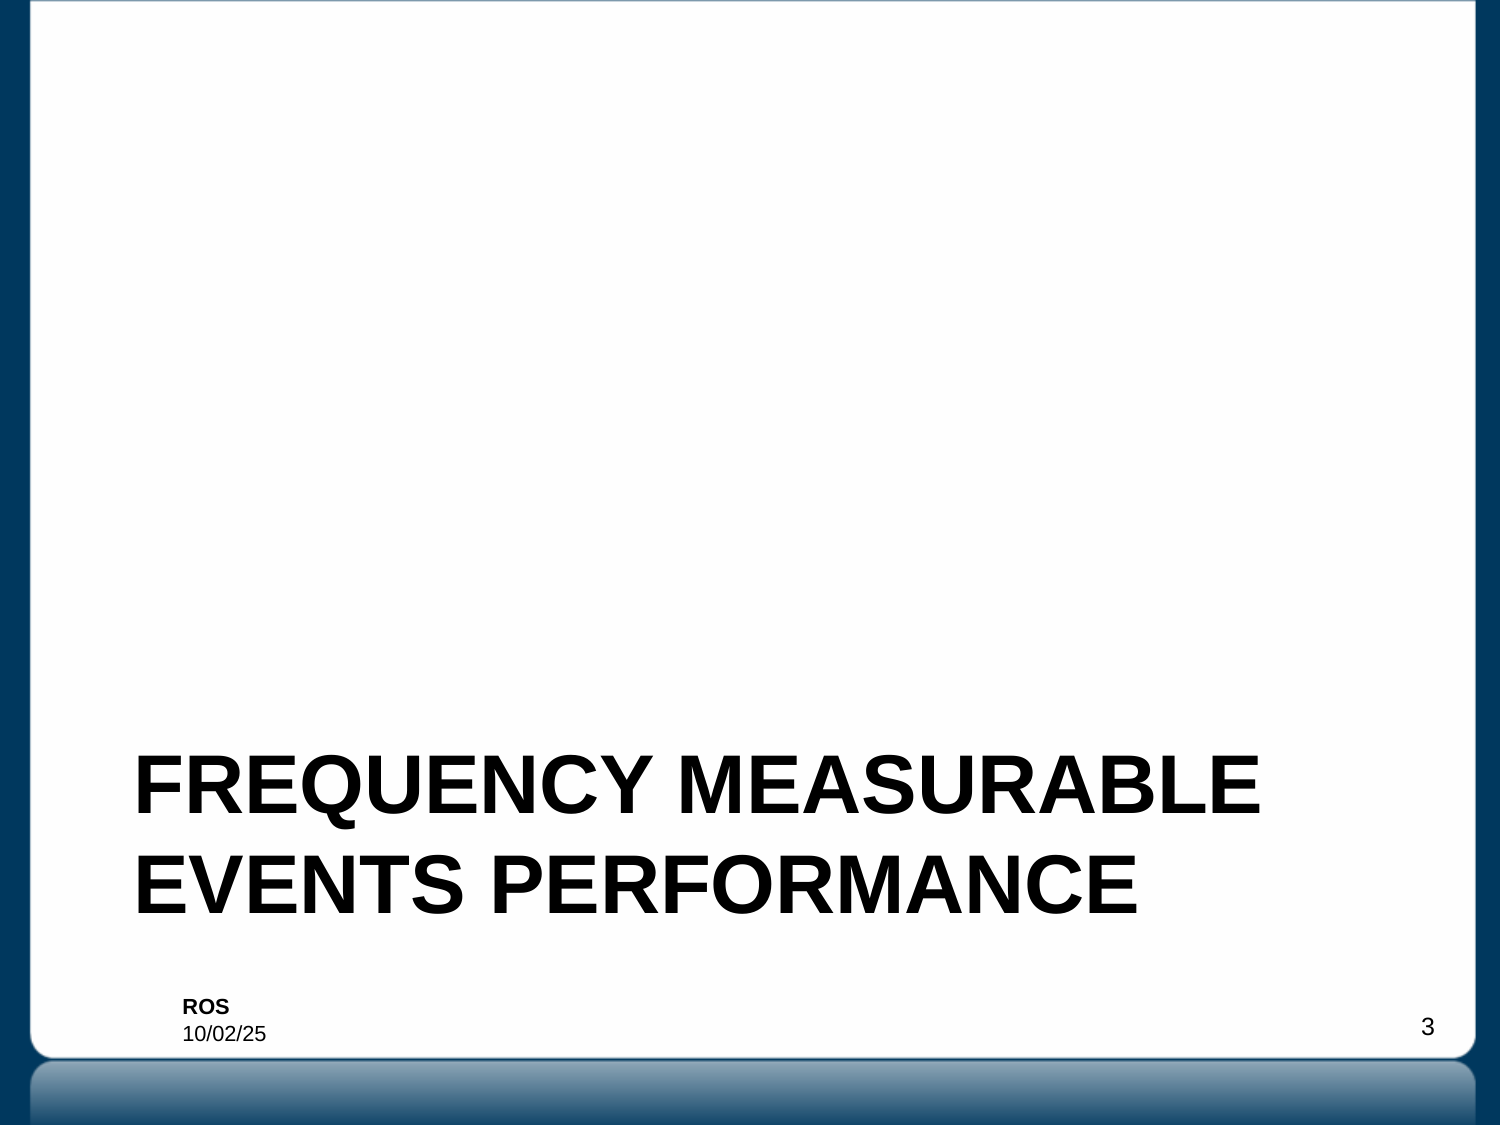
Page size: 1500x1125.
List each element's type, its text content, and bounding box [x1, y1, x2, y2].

picture [0, 0, 1500, 1125]
title Frequency Measurable Events Performance [118, 722, 1394, 947]
